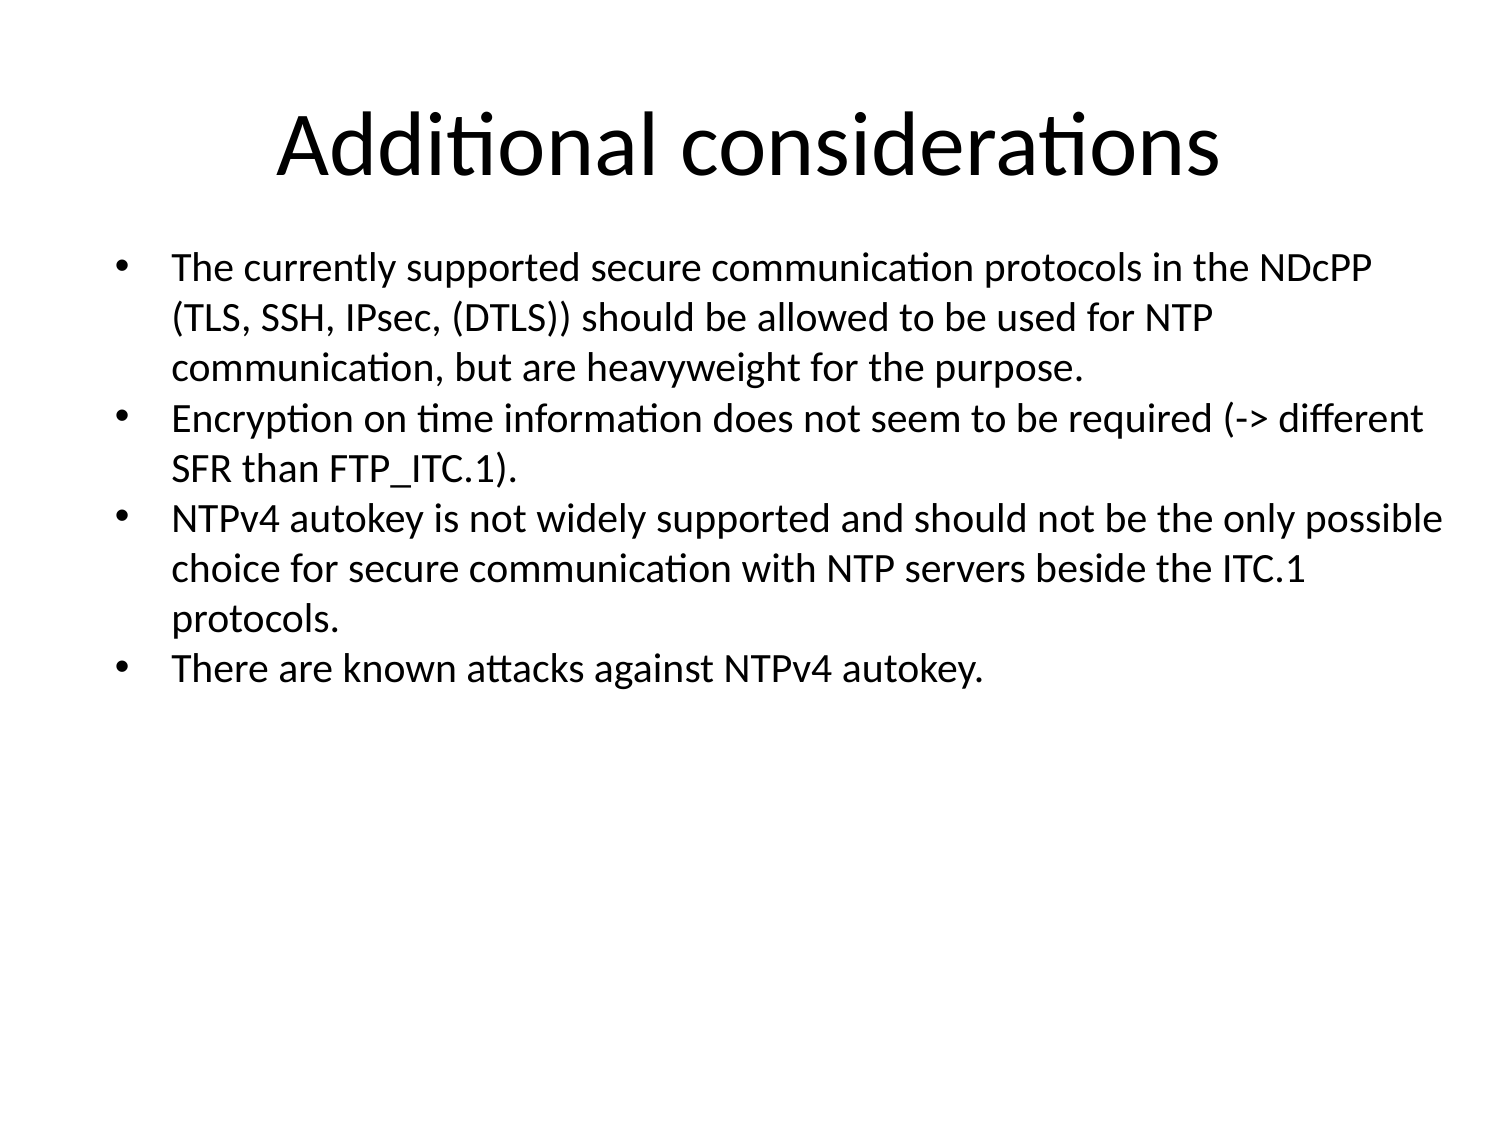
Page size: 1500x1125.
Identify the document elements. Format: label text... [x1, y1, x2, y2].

text_box The currently supported secure communication protocols in the NDcPP (TLS, SSH, IPsec, (DTLS)) should be allowed to be used for NTP communication, but are heavyweight for the purpose. Encryption on time information does not seem to be required (-> different SFR than FTP_ITC.1). NTPv4 autokey is not widely supported and should not be the only possible choice for secure communication with NTP servers beside the ITC.1 protocols. There are known attacks against NTPv4 autokey. [99, 232, 1472, 1096]
title Additional considerations [75, 45, 1425, 233]
